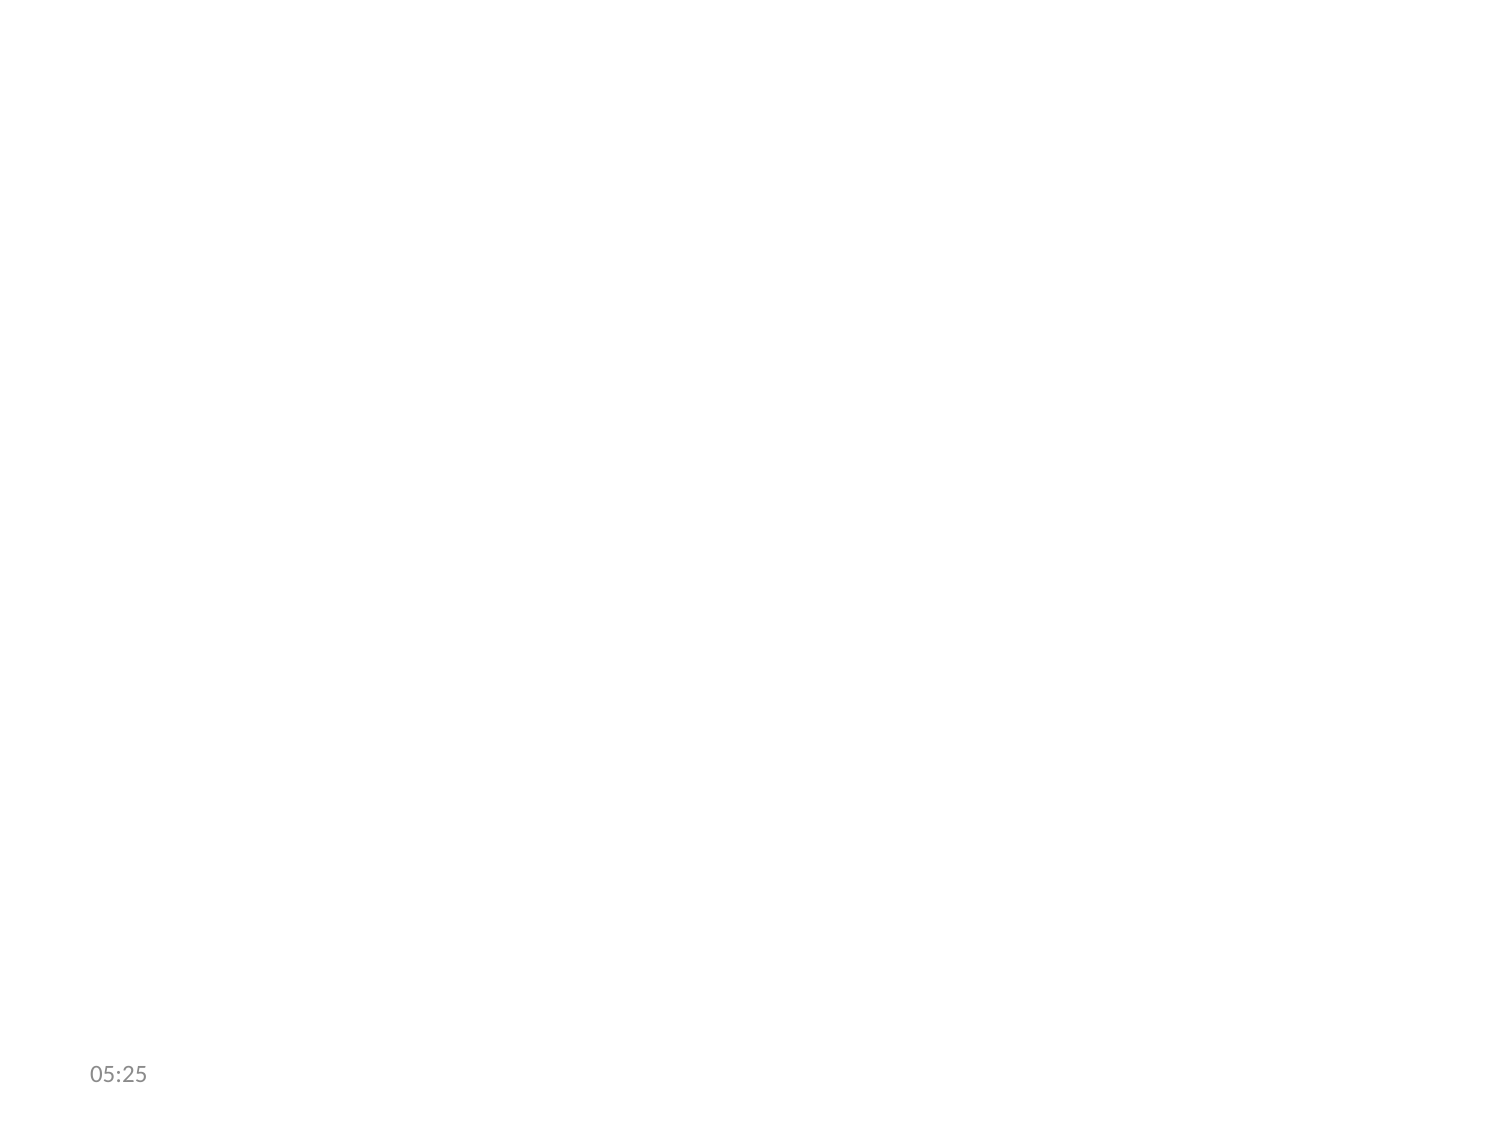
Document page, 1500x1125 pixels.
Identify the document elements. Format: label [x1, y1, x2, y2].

slide_number [75, 1042, 425, 1103]
